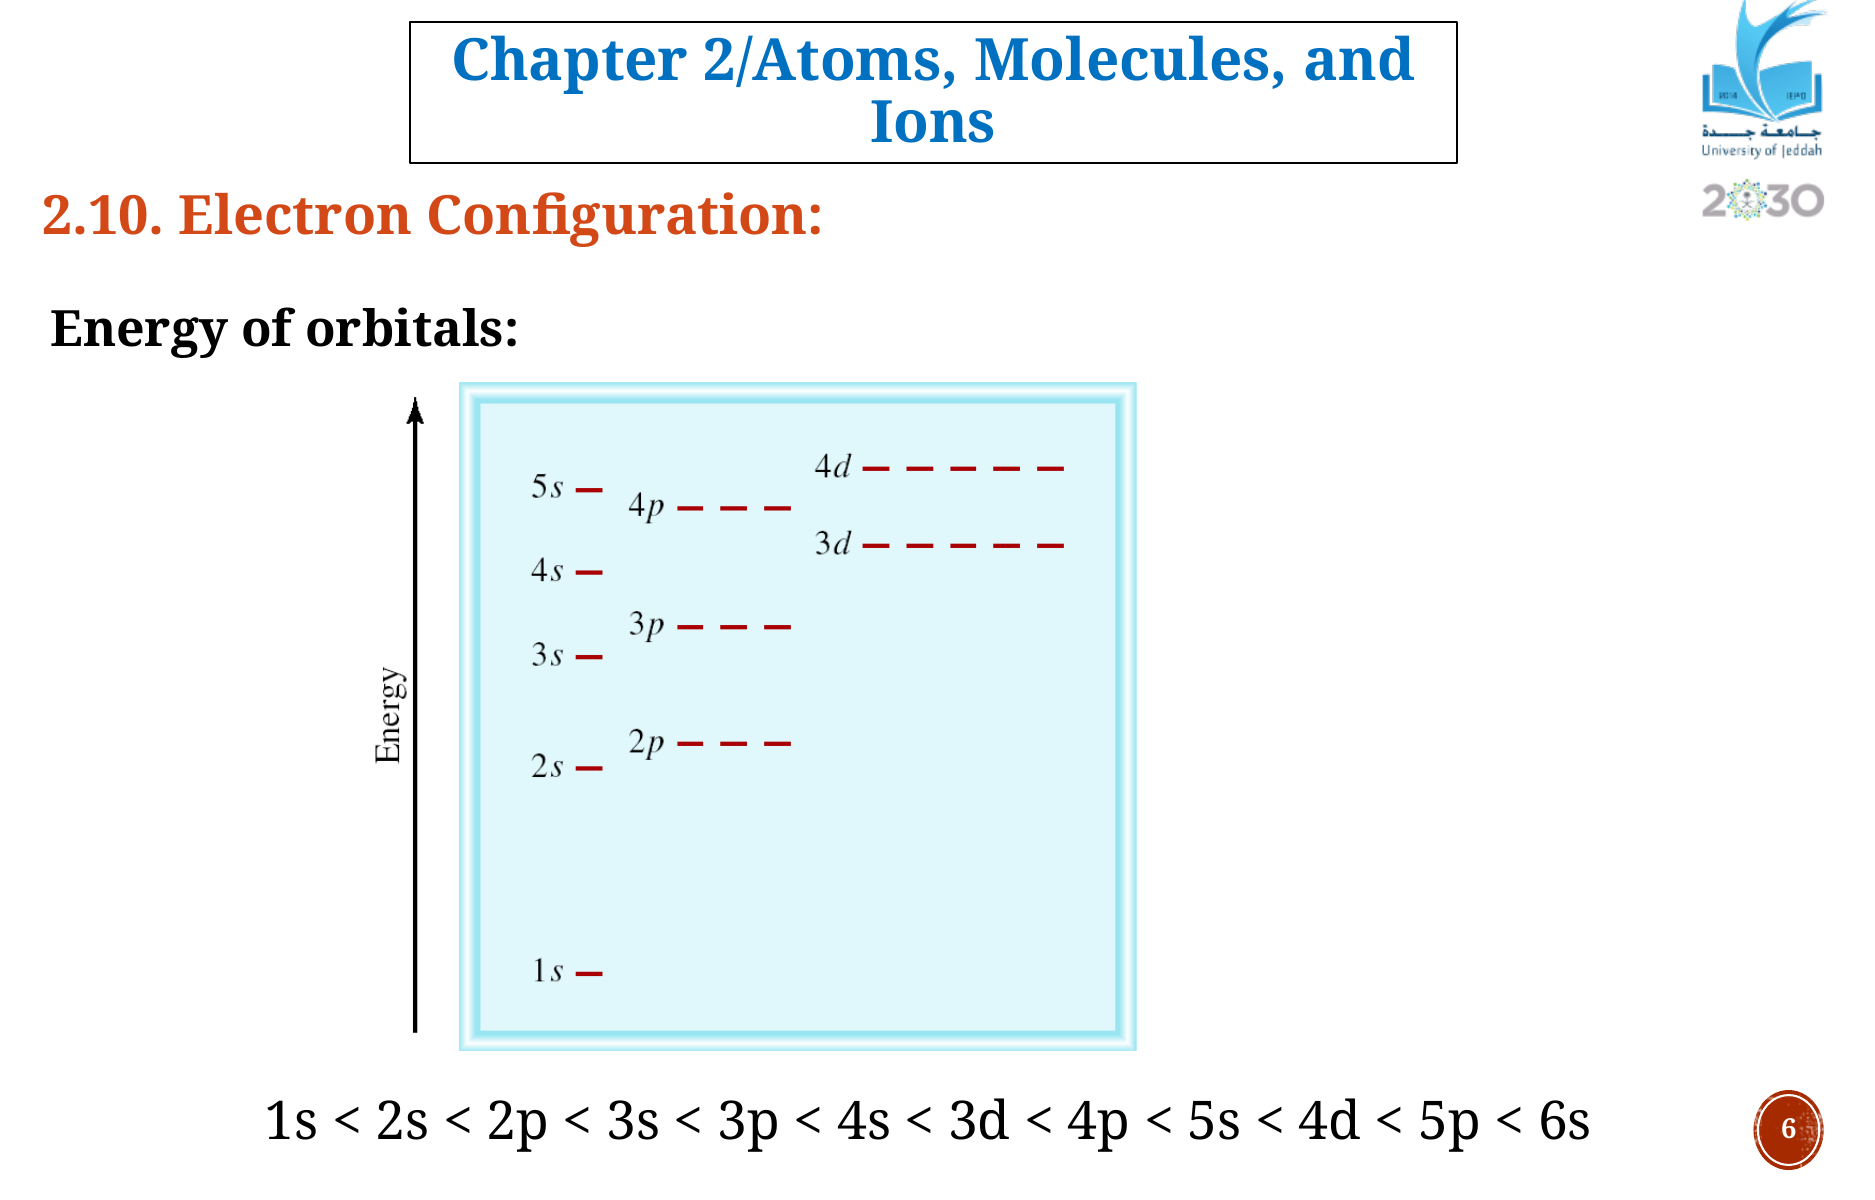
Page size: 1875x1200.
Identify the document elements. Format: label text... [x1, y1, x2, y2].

text_box Chapter 2/Atoms, Molecules, and Ions [409, 21, 1458, 164]
text_box 1s < 2s < 2p < 3s < 3p < 4s < 3d < 4p < 5s < 4d < 5p < 6s [249, 1078, 1607, 1158]
picture [352, 380, 1141, 1051]
slide_number 6 [1739, 1097, 1838, 1162]
text_box 2.10. Electron Configuration: [26, 173, 1150, 254]
text_box Energy of orbitals: [35, 288, 535, 364]
picture [1681, 0, 1846, 227]
